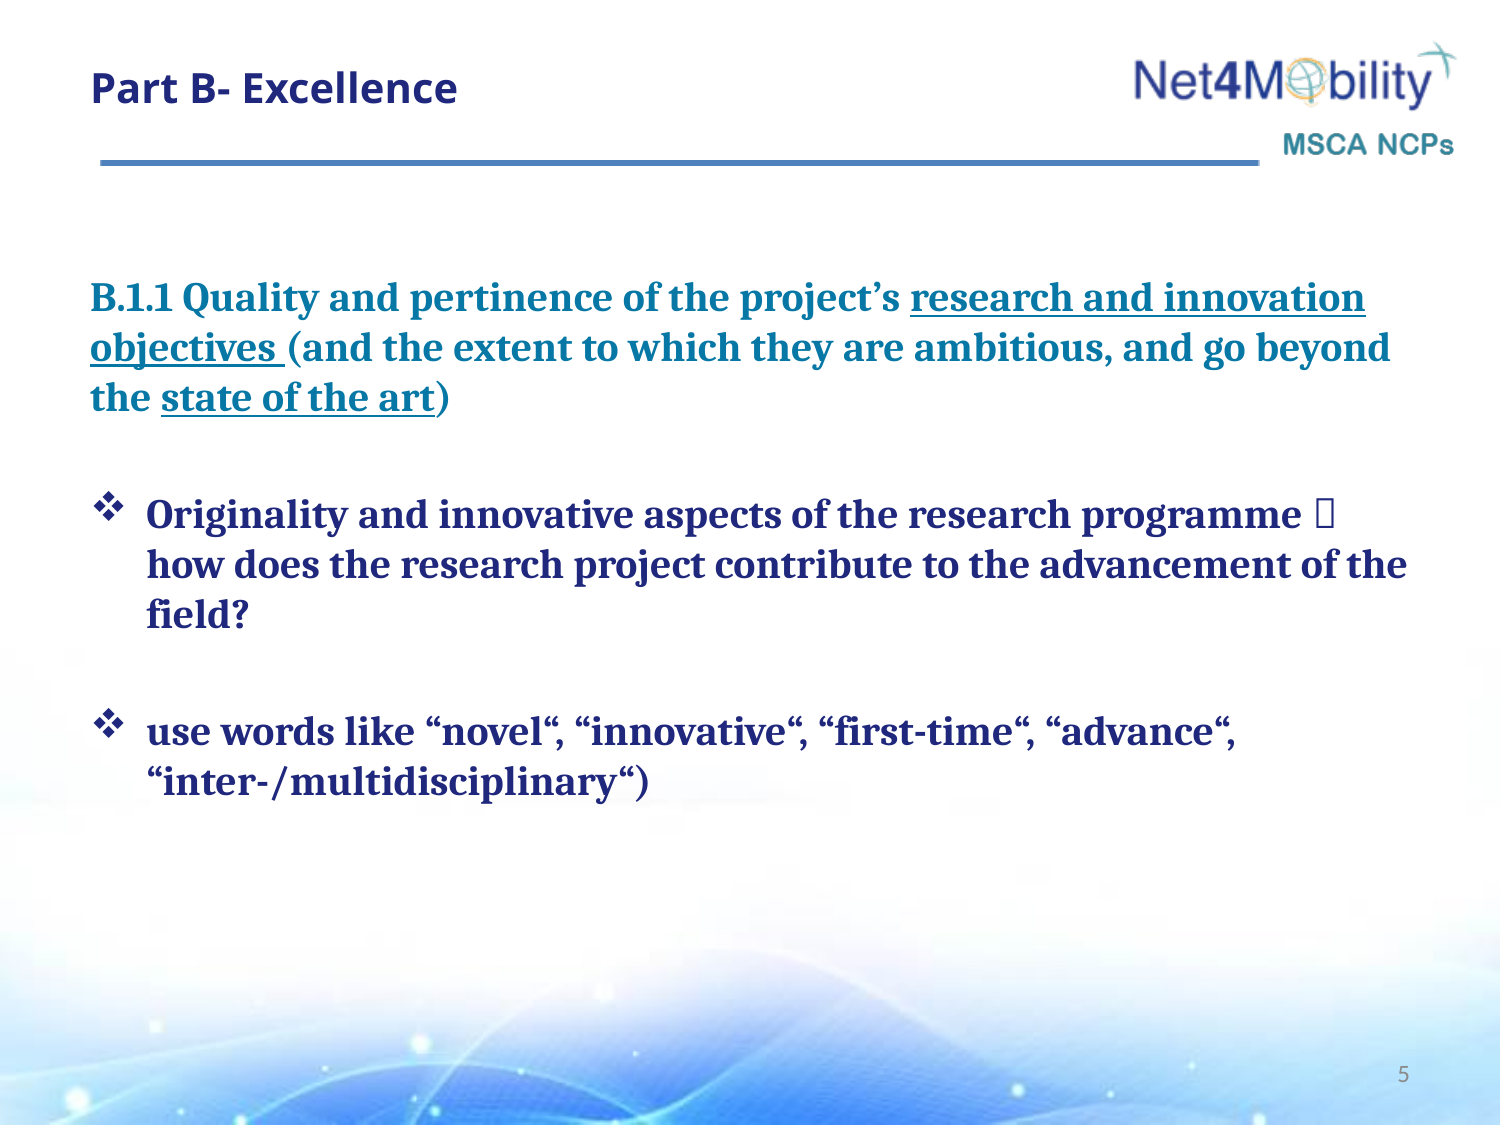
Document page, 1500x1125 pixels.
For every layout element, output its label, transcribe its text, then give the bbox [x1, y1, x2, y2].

slide_number 5 [1074, 1042, 1425, 1103]
list B.1.1 Quality and pertinence of the project’s research and innovation objectives (and the extent to which they are ambitious, and go beyond the state of the art) Originality and innovative aspects of the research programme  how does the research project contribute to the advancement of the field? use words like “novel“, “innovative“, “first-time“, “advance“, “inter-/multidisciplinary“) [75, 262, 1425, 1005]
title Part B- Excellence [75, 30, 1093, 144]
picture [0, 0, 1500, 1125]
